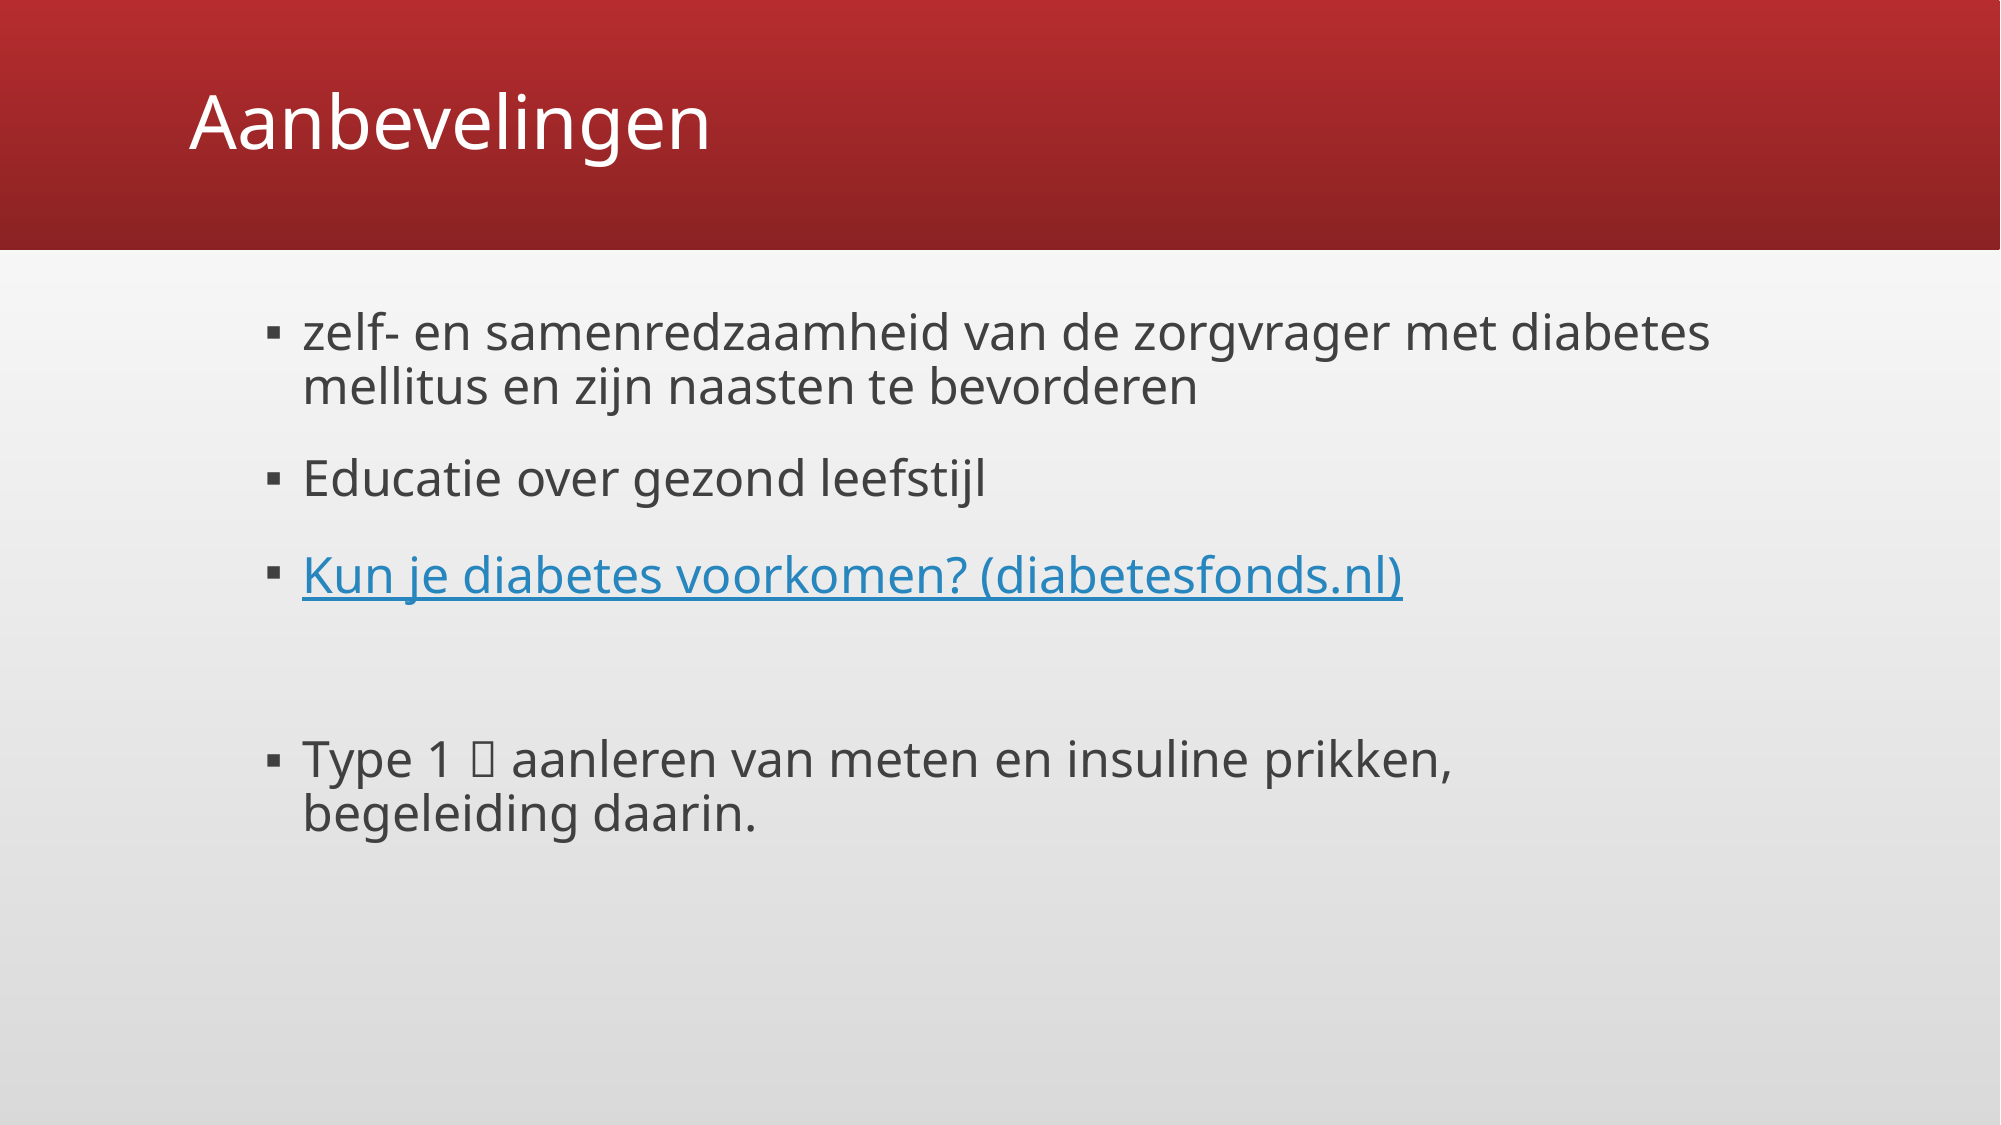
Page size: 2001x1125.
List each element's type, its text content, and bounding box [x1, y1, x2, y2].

title Aanbevelingen [174, 16, 1825, 234]
list zelf- en samenredzaamheid van de zorgvrager met diabetes mellitus en zijn naasten te bevorderen Educatie over gezond leefstijl Kun je diabetes voorkomen? (diabetesfonds.nl) Type 1  aanleren van meten en insuline prikken, begeleiding daarin. [249, 299, 1750, 1050]
